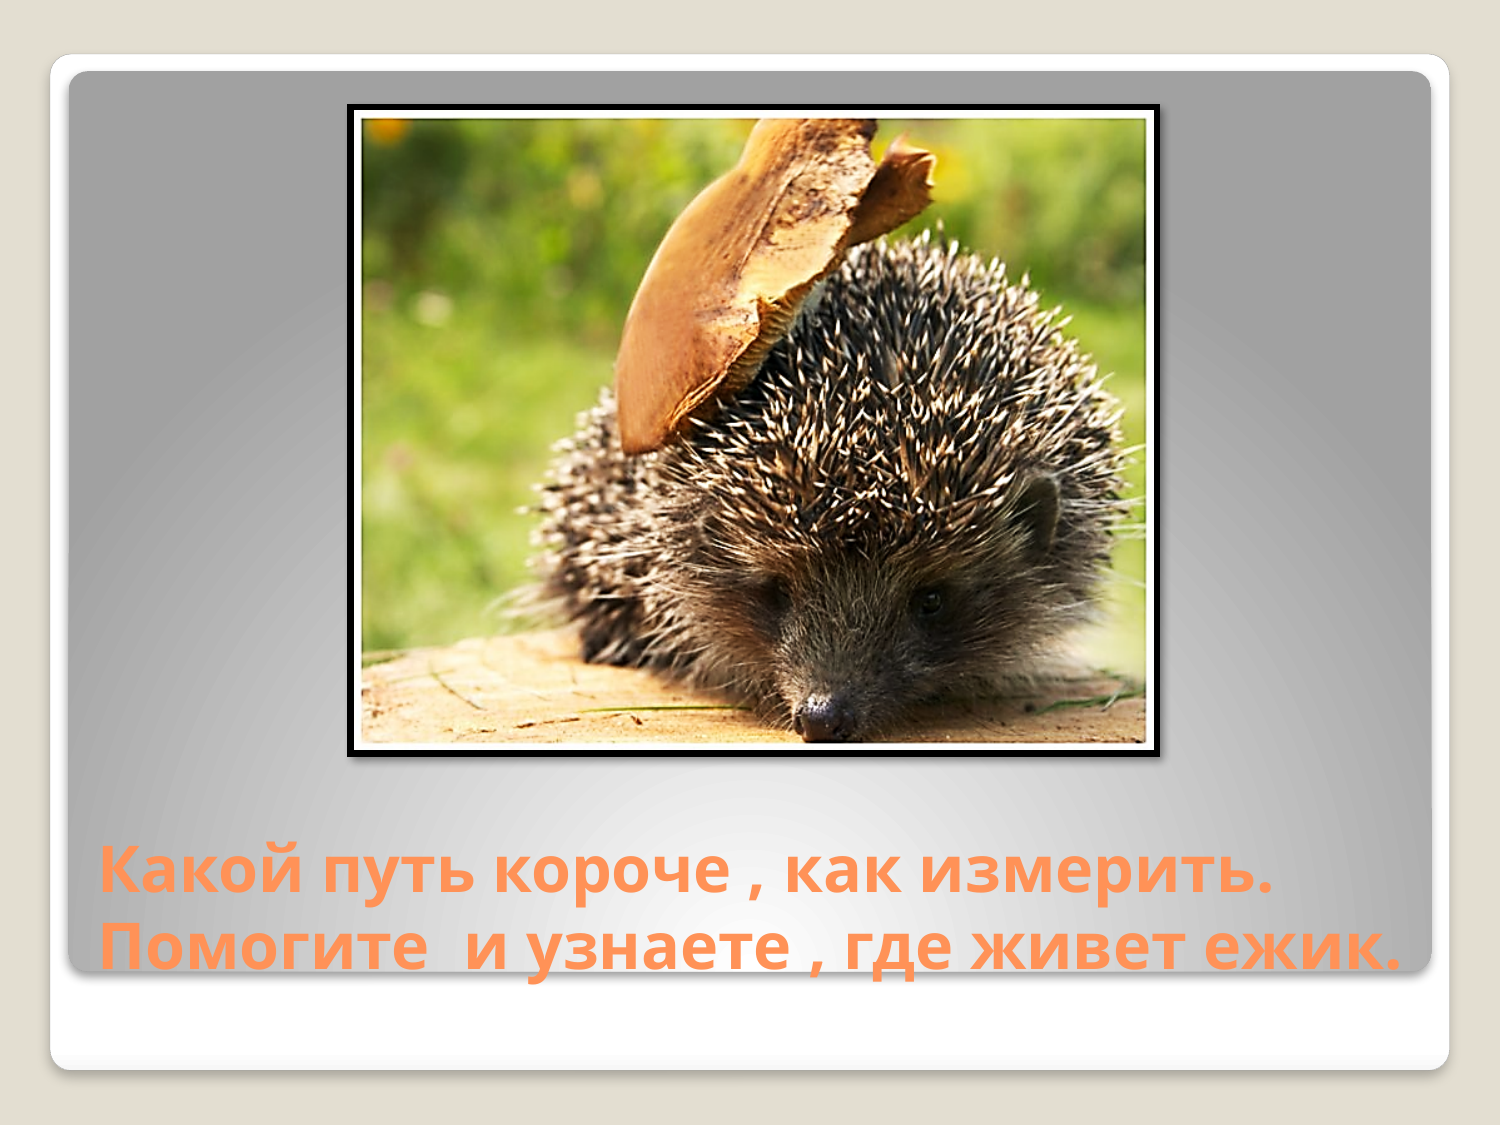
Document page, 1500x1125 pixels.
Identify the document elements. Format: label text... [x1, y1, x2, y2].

title Какой путь короче , как измерить. Помогите и узнаете , где живет ежик. [82, 817, 1425, 990]
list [353, 110, 1154, 751]
